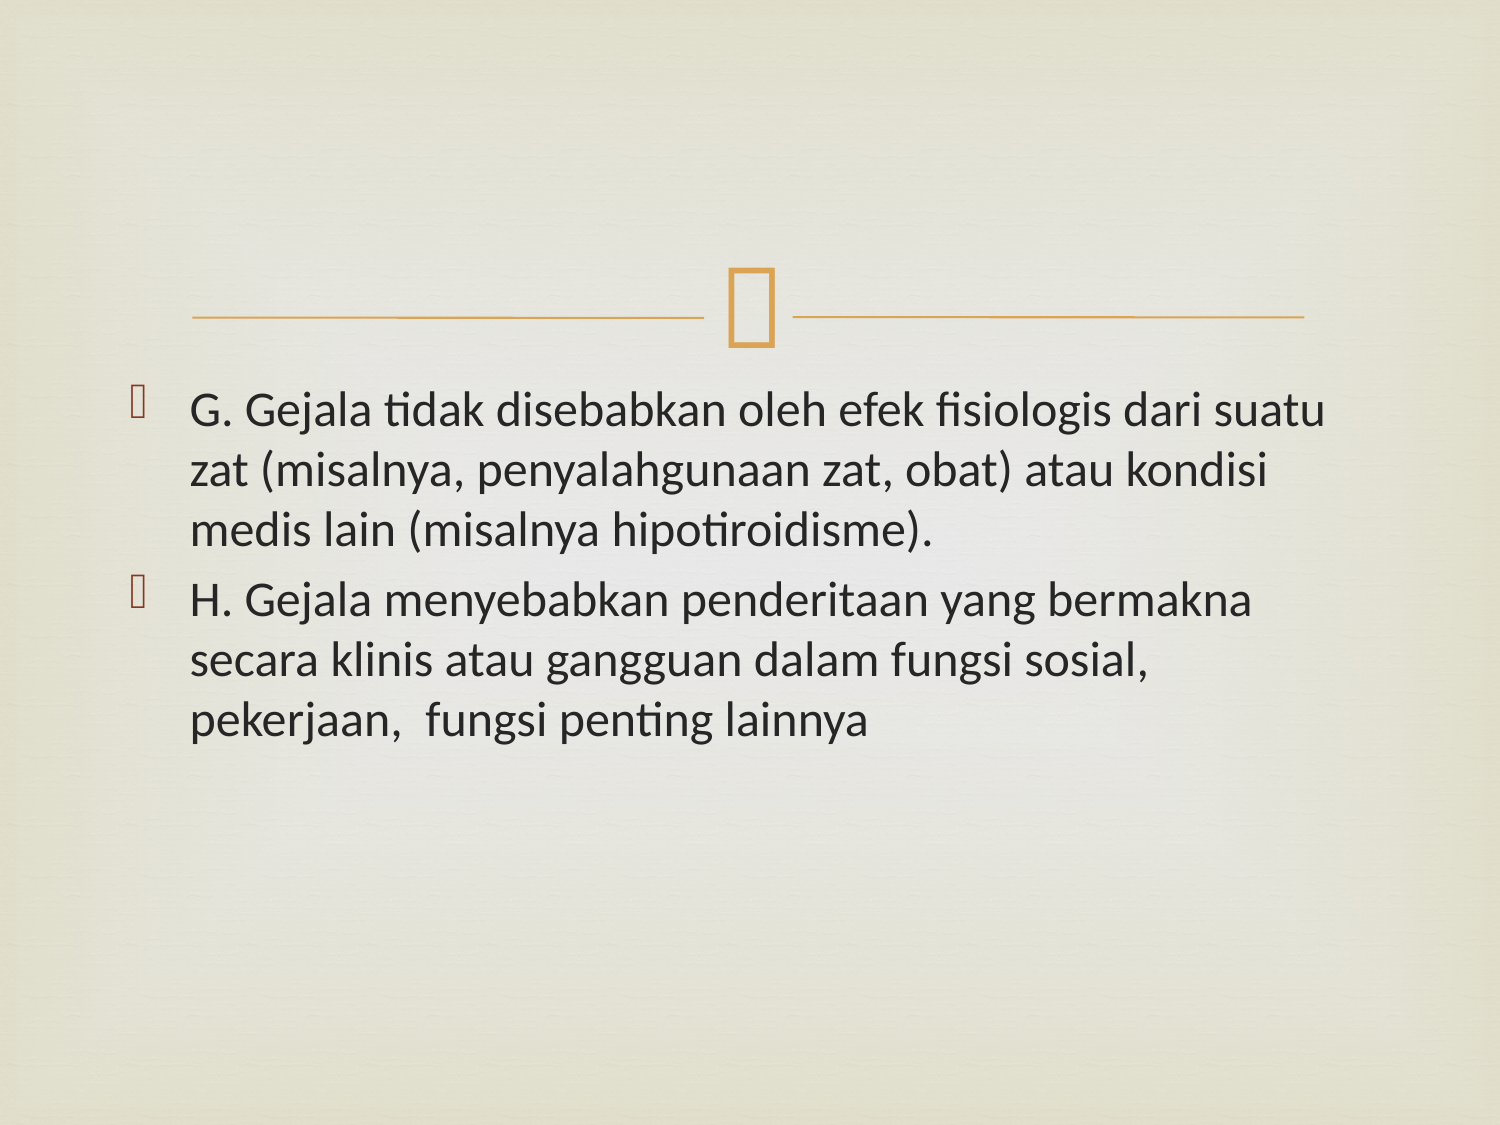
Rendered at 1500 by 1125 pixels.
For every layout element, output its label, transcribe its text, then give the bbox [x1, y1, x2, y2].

list G. Gejala tidak disebabkan oleh efek fisiologis dari suatu zat (misalnya, penyalahgunaan zat, obat) atau kondisi medis lain (misalnya hipotiroidisme). H. Gejala menyebabkan penderitaan yang bermakna secara klinis atau gangguan dalam fungsi sosial, pekerjaan, fungsi penting lainnya [114, 368, 1386, 1005]
